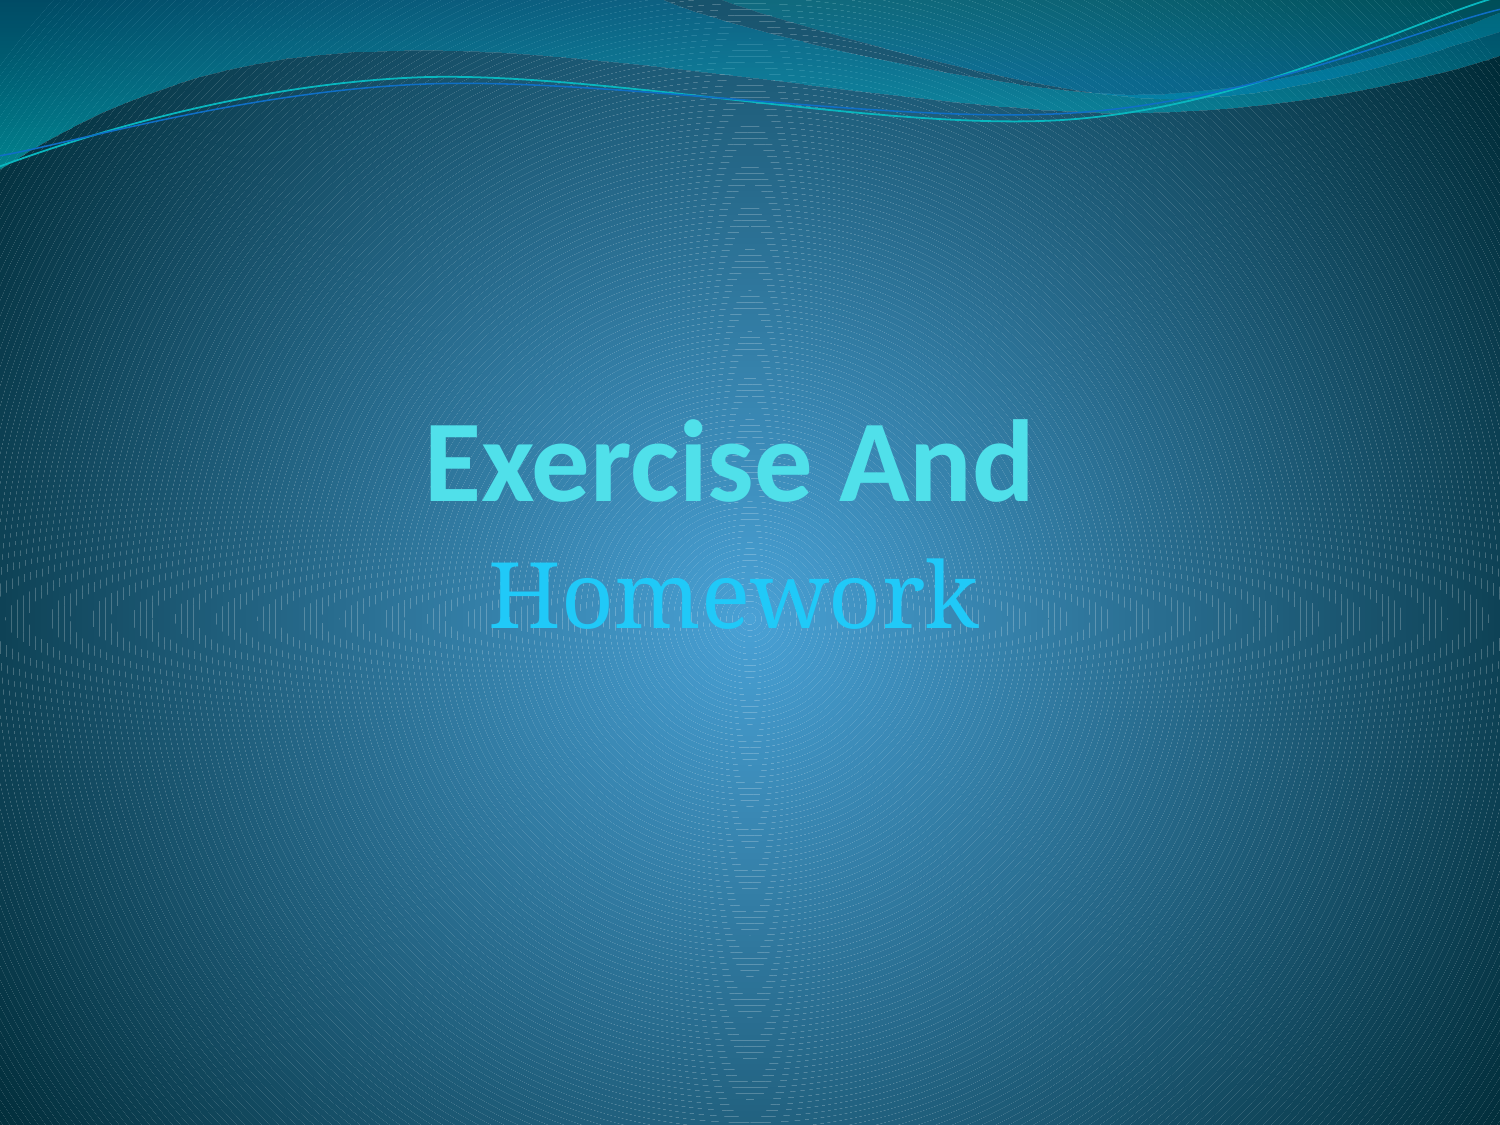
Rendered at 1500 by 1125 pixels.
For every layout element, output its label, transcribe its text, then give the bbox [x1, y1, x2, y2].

title Exercise And [87, 224, 1376, 525]
subtitle Homework [87, 529, 1376, 818]
